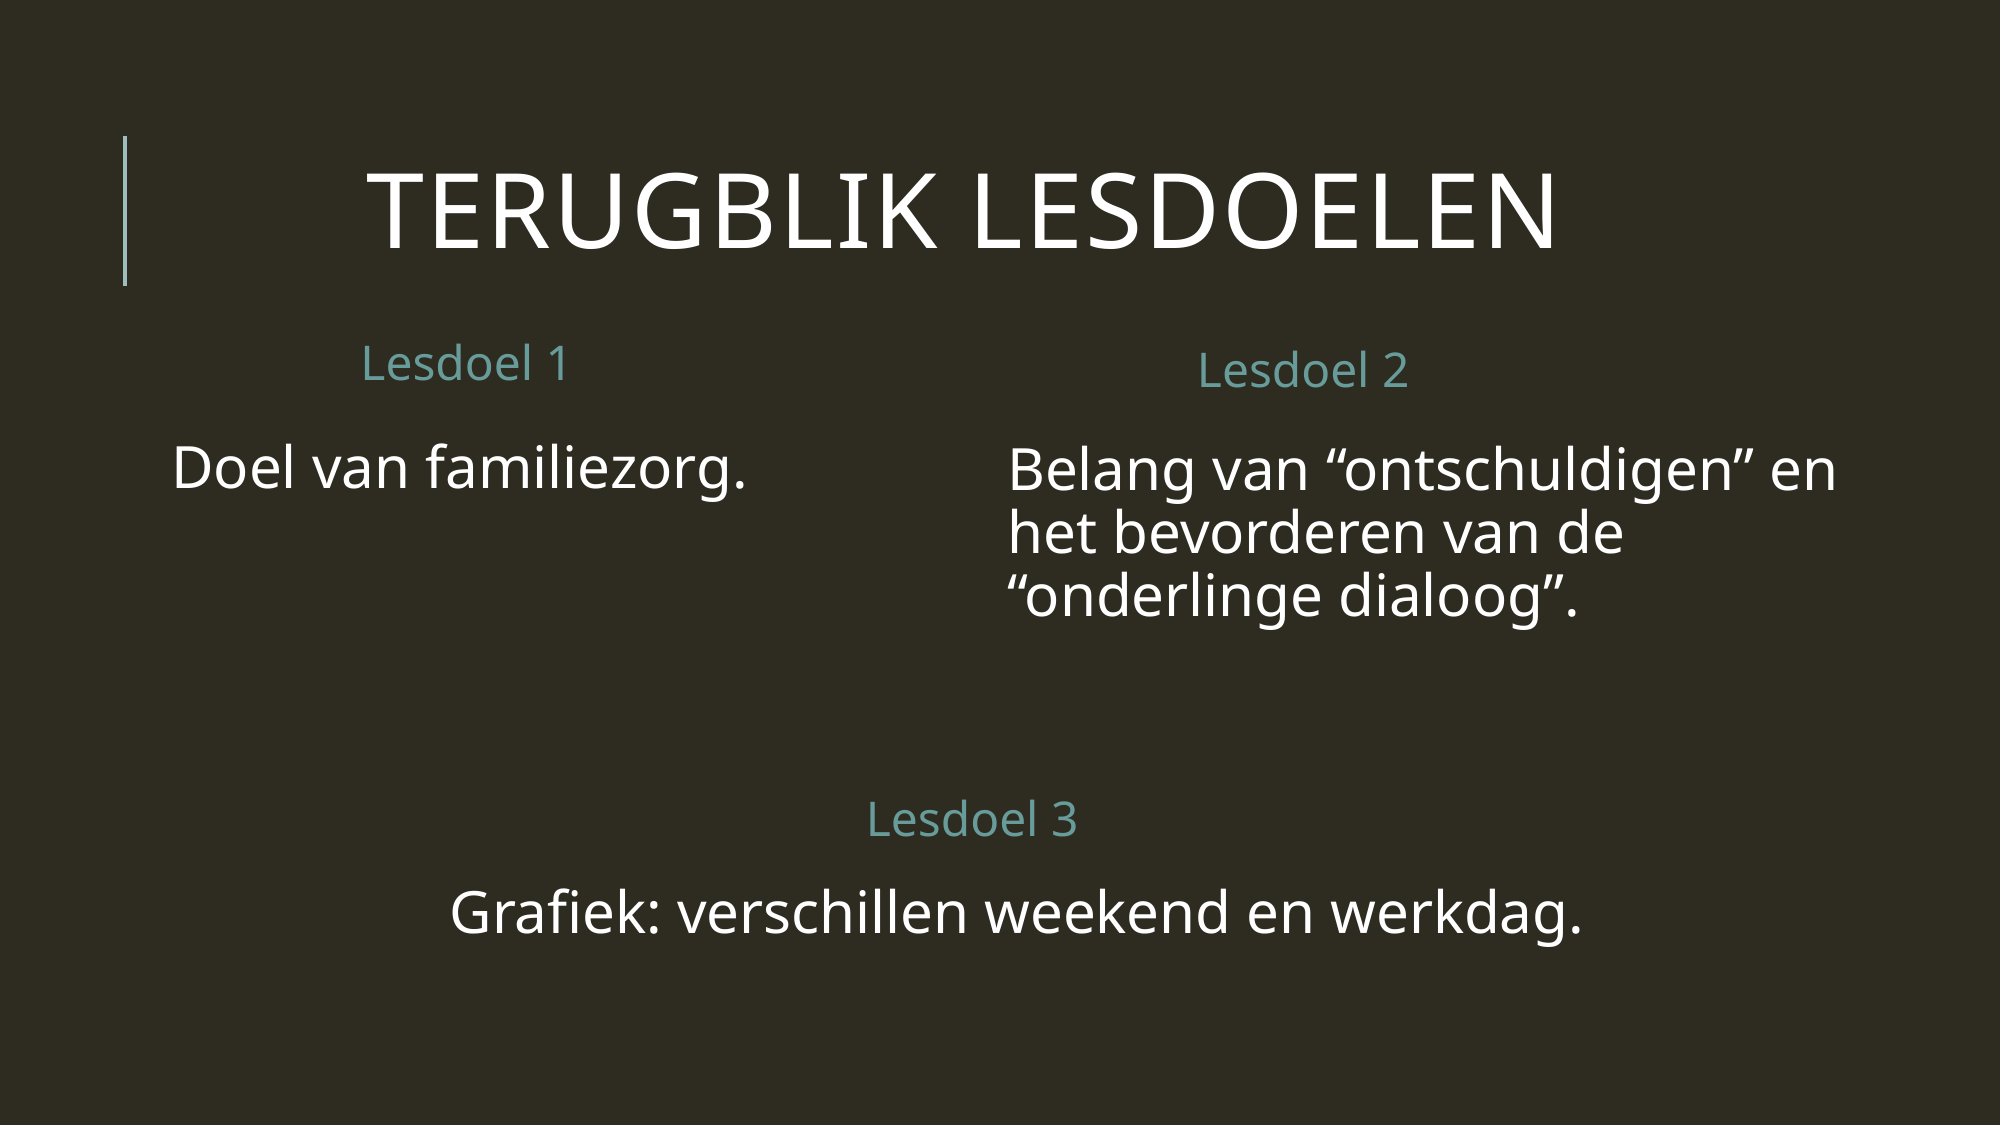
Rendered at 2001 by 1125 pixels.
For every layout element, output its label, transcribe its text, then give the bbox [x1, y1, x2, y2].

title Terugblik Lesdoelen [168, 96, 1763, 342]
list Lesdoel 1 [337, 297, 1118, 432]
list Doel van familiezorg. [148, 430, 1000, 979]
list Lesdoel 2 [1174, 304, 1955, 440]
text_box Grafiek: verschillen weekend en werkdag. [427, 867, 1606, 998]
text_box Lesdoel 3 [843, 753, 1624, 889]
list Belang van “ontschuldigen” en het bevorderen van de “onderlinge dialoog”. [999, 432, 1922, 981]
